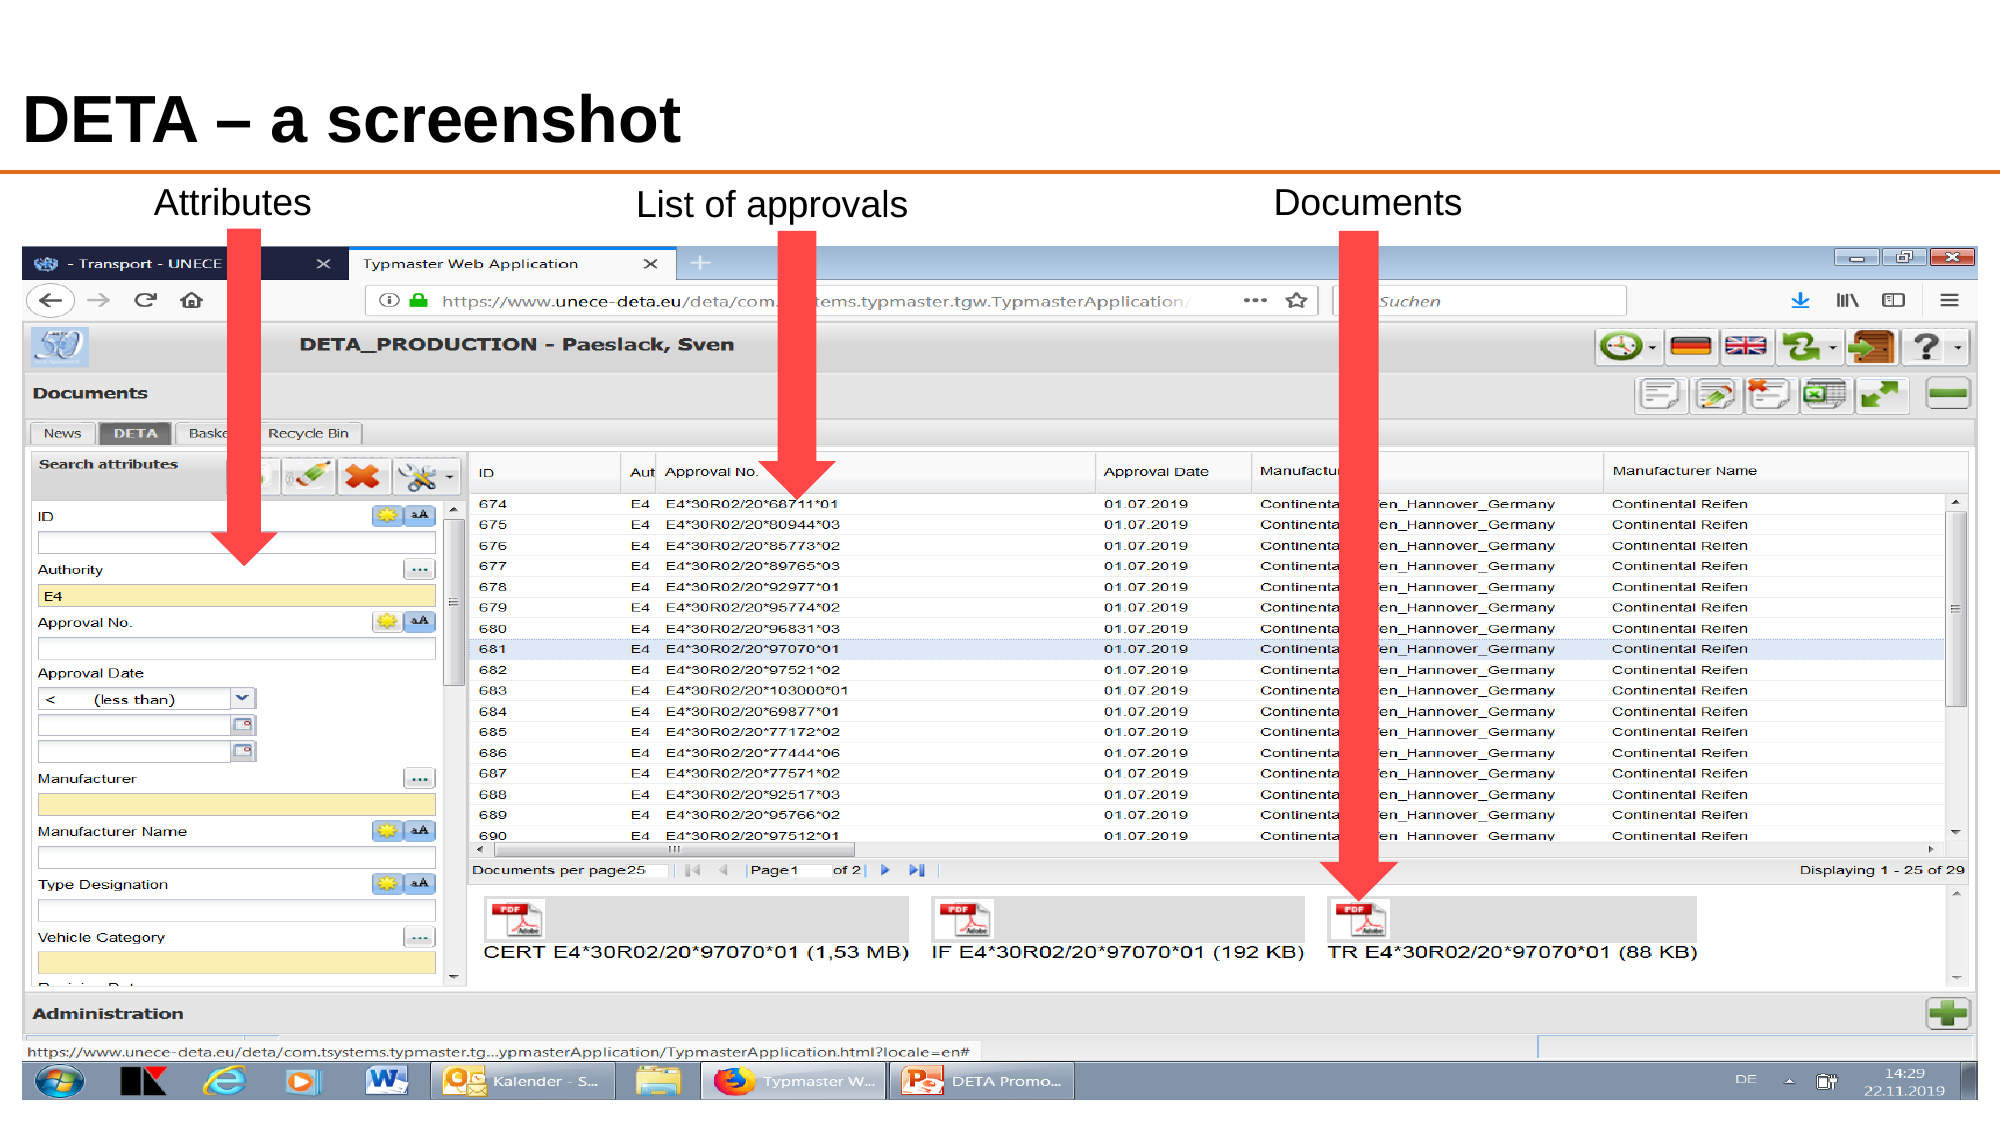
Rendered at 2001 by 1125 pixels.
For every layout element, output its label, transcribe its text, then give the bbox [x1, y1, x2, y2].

text_box Attributes [138, 173, 338, 230]
text_box [776, 233, 818, 246]
text_box [226, 230, 262, 246]
title DETA – a screenshot [22, 85, 1774, 132]
text_box [1337, 230, 1380, 246]
text_box List of approvals [621, 173, 973, 233]
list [22, 246, 1978, 1100]
text_box Documents [1258, 173, 1574, 230]
